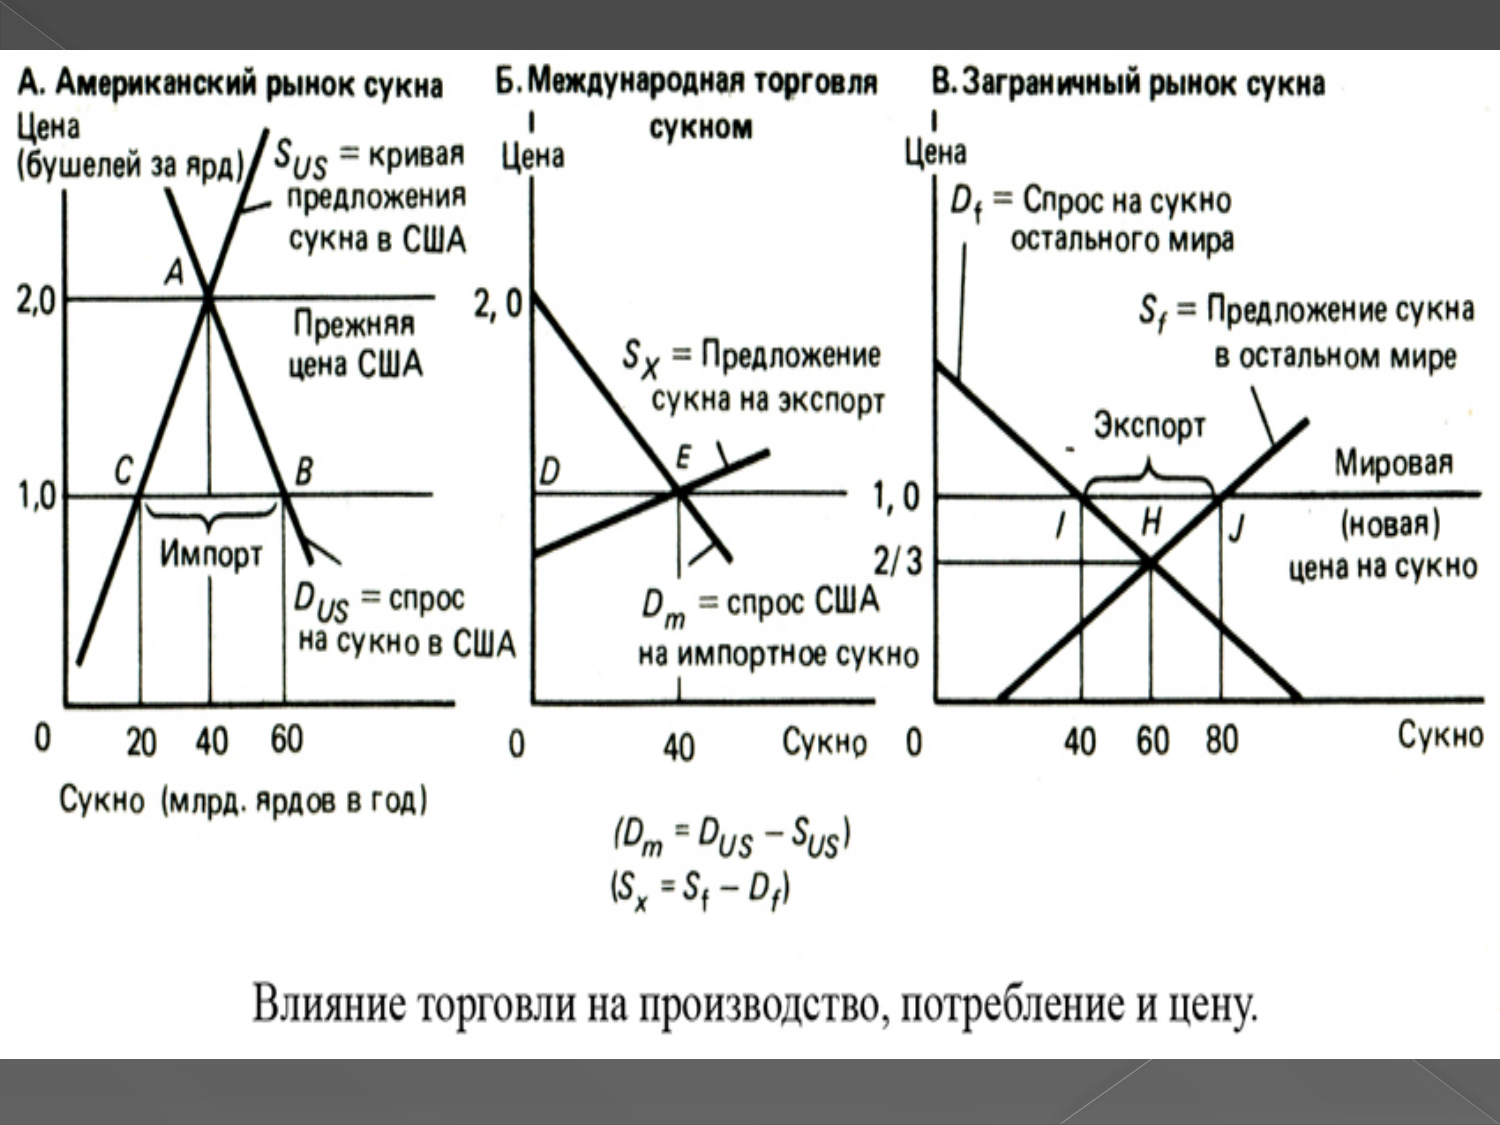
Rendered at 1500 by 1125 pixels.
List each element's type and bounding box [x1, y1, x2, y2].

picture [0, 50, 1500, 1059]
